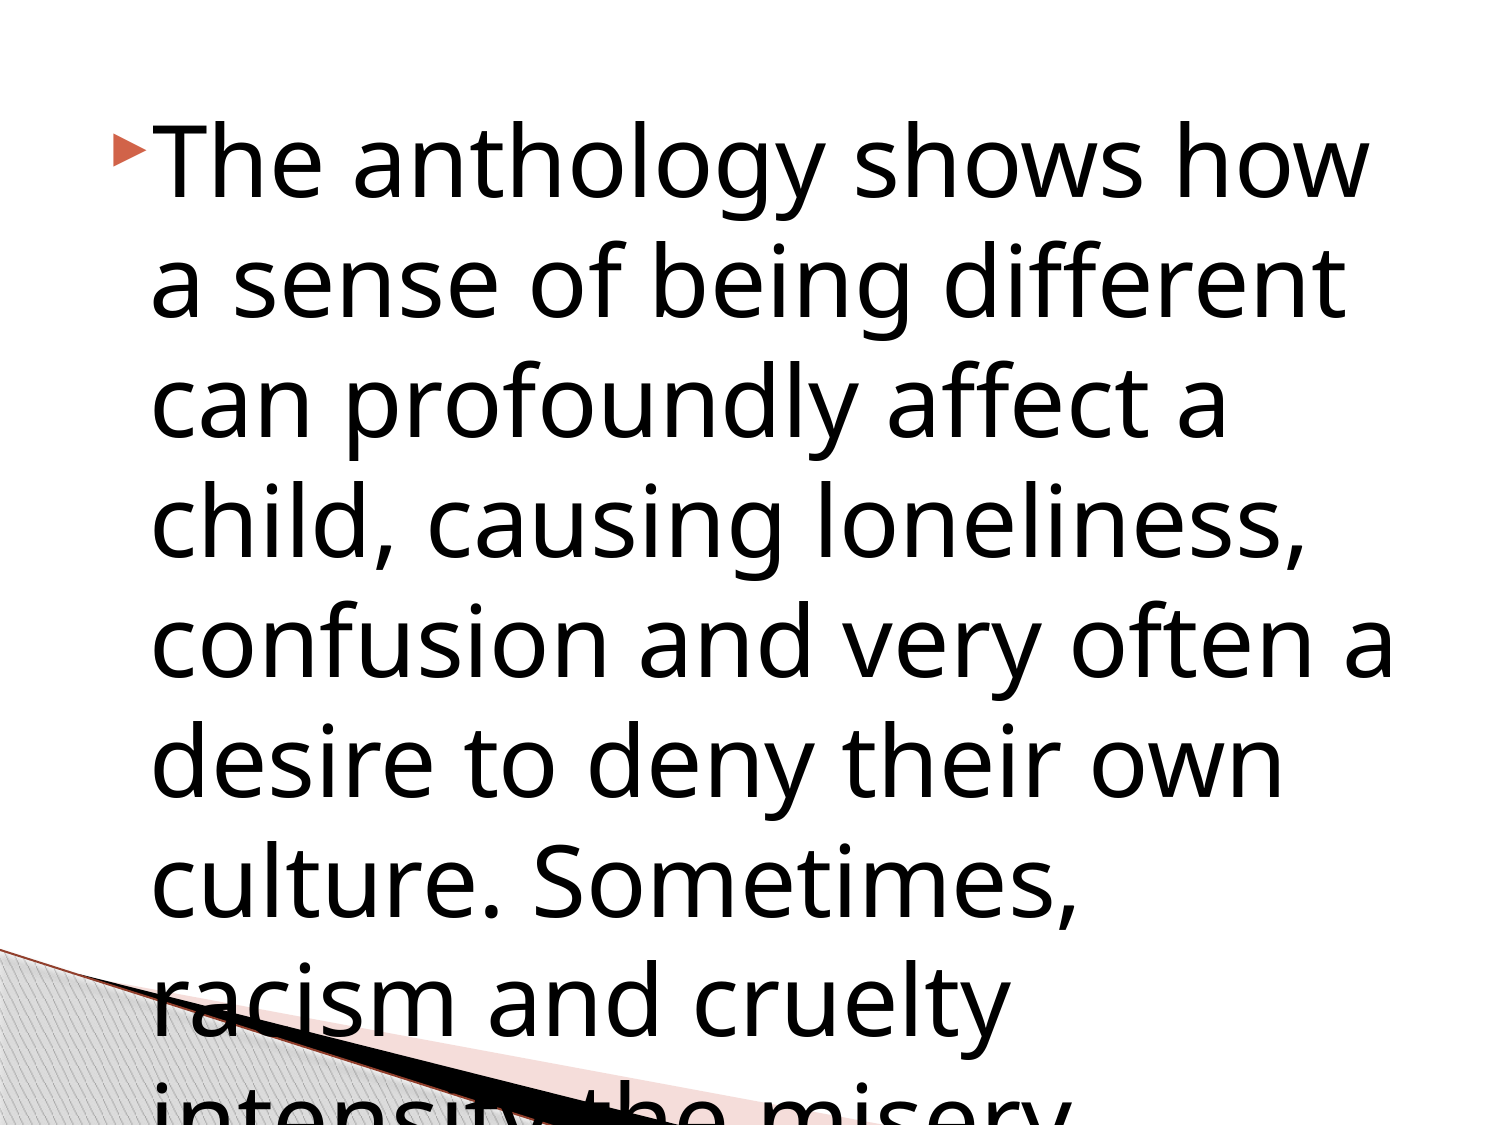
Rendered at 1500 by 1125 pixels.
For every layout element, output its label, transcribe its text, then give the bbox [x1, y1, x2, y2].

list The anthology shows how a sense of being different can profoundly affect a child, causing loneliness, confusion and very often a desire to deny their own culture. Sometimes, racism and cruelty intensify the misery. [75, 90, 1425, 986]
